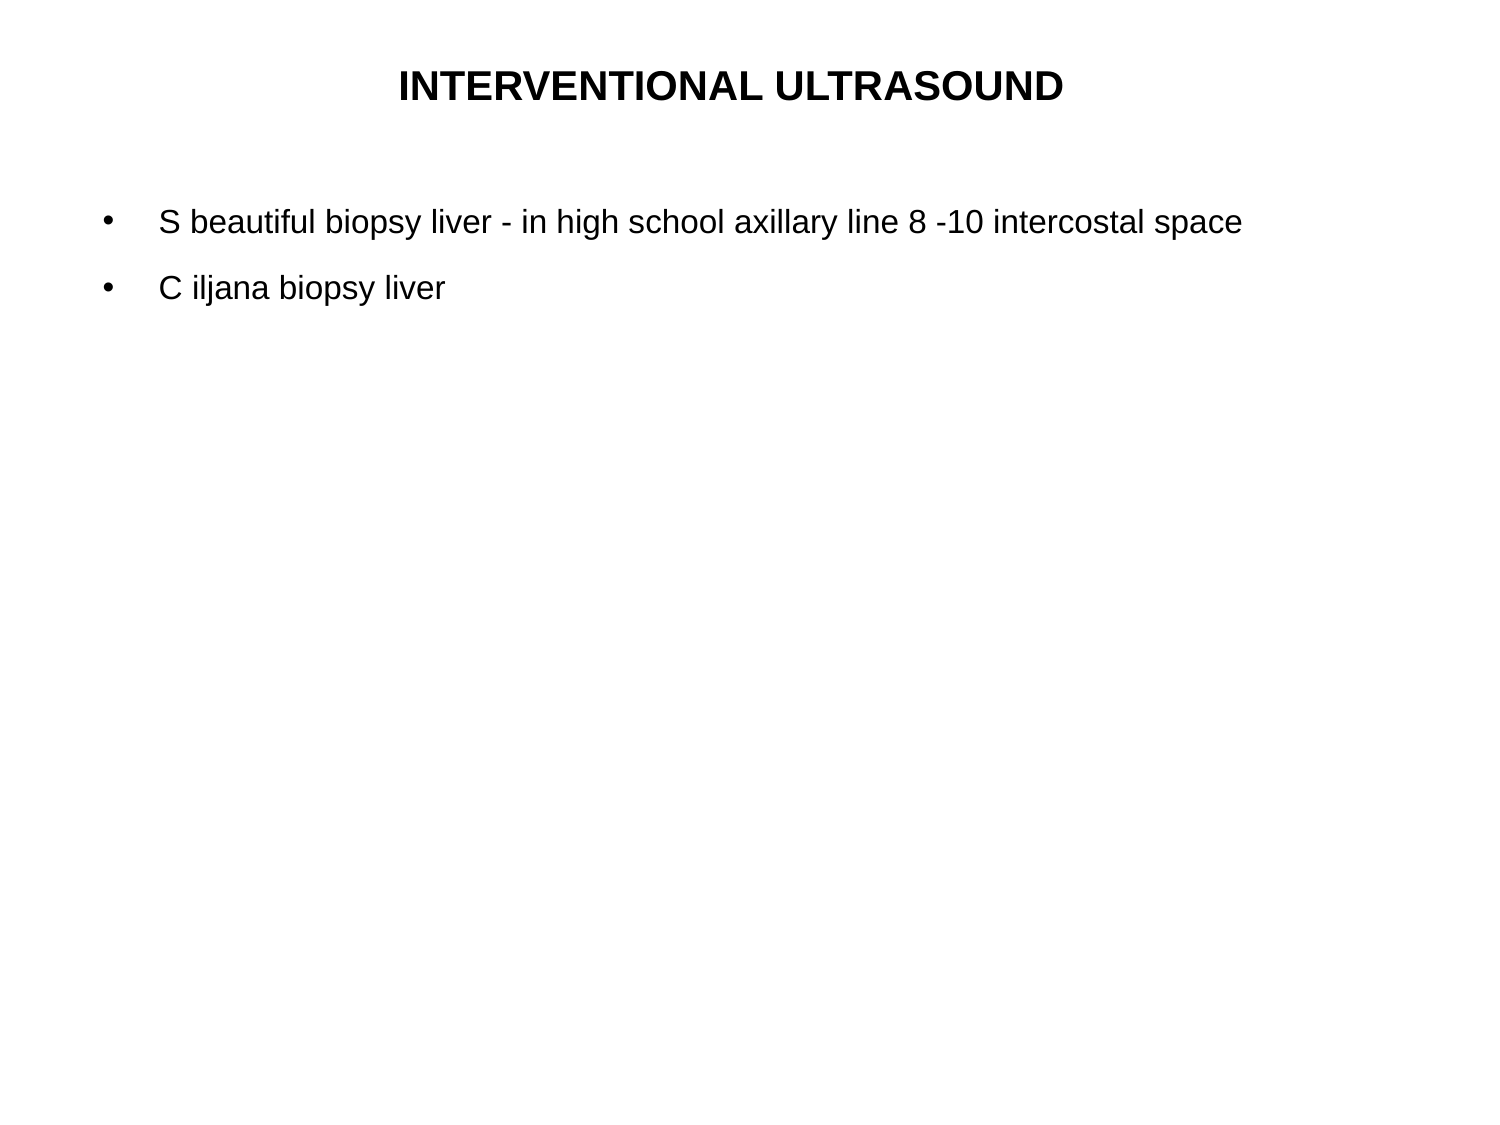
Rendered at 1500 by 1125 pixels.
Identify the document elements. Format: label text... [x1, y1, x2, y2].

title INTERVENTIONAL ULTRASOUND [87, 42, 1376, 125]
subtitle S beautiful biopsy liver - in high school axillary line 8 -10 intercostal space C iljana biopsy liver [87, 172, 1376, 1047]
